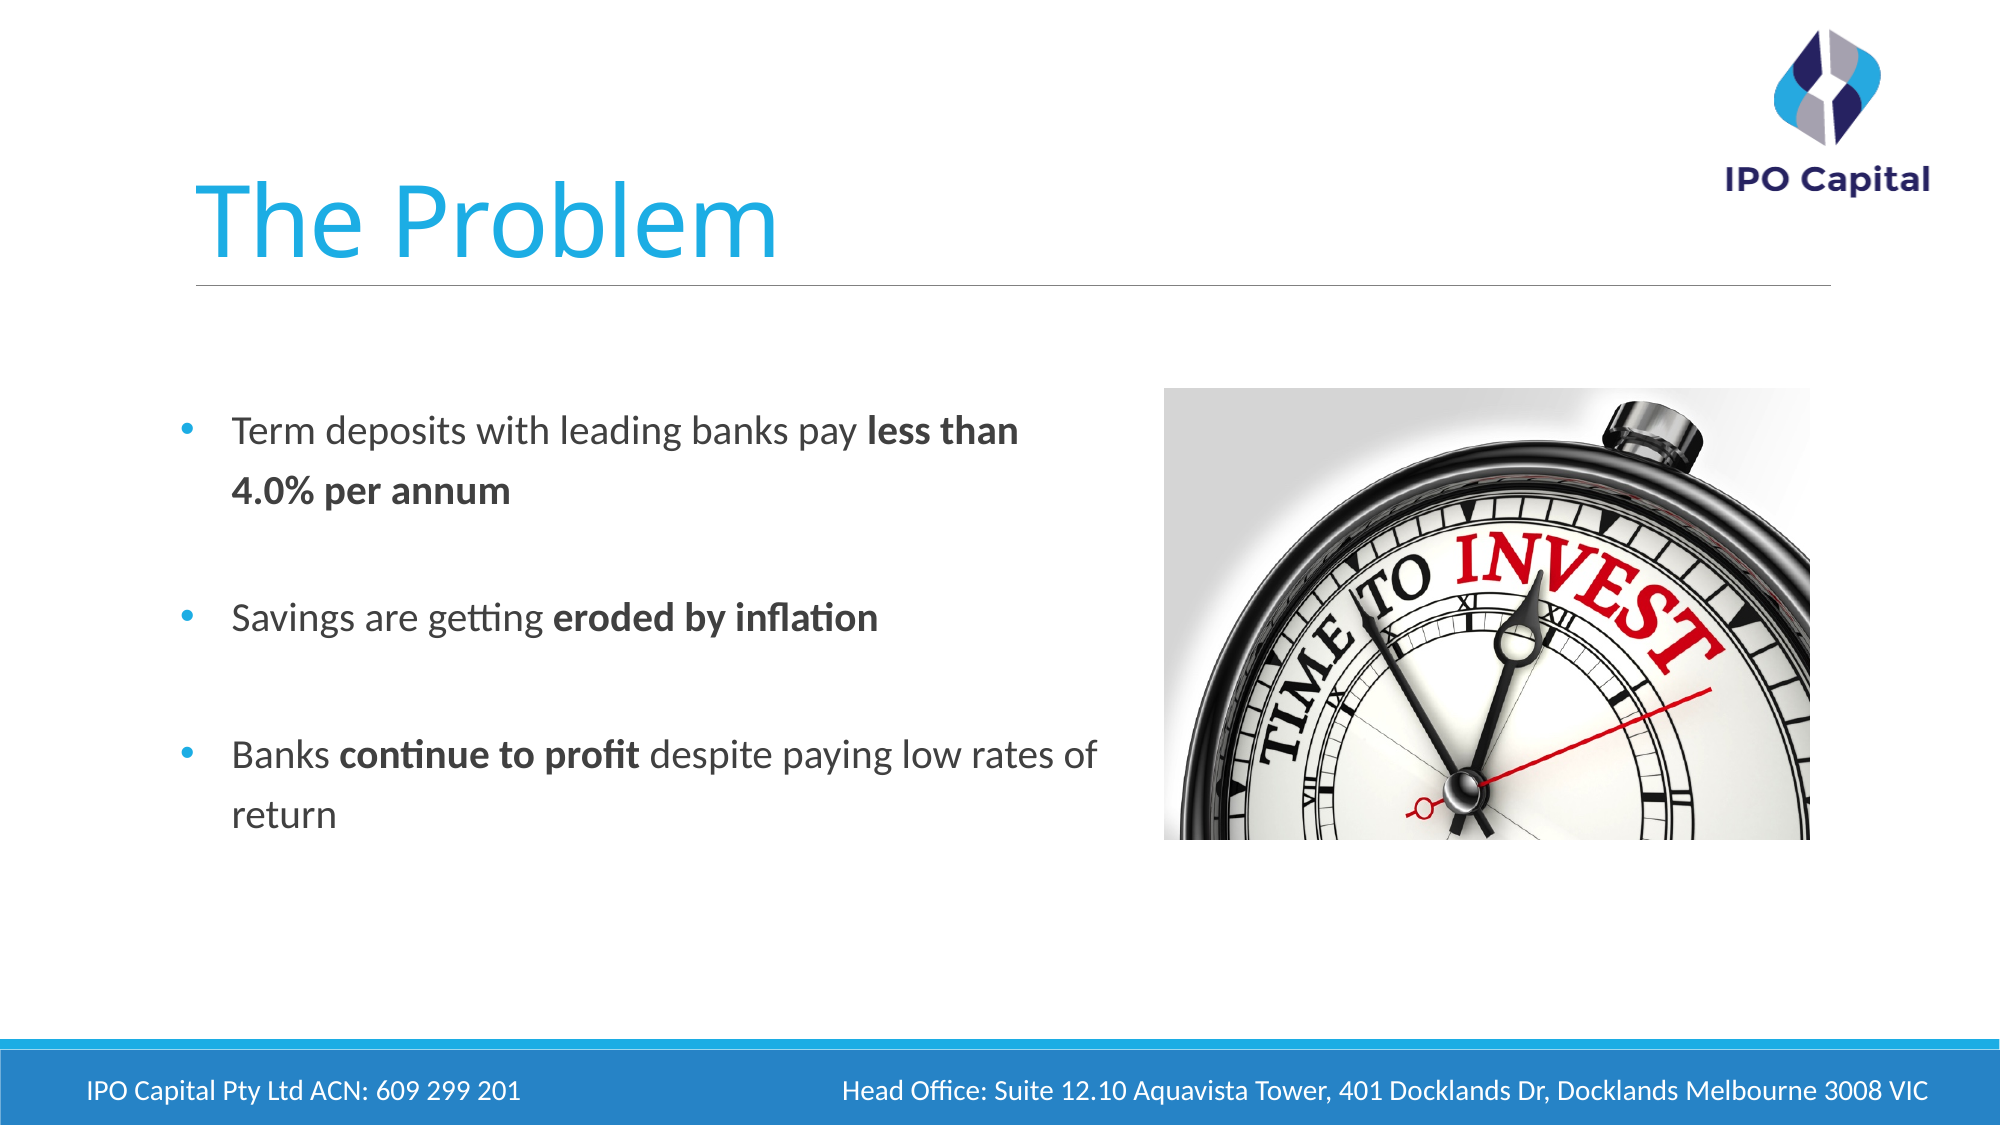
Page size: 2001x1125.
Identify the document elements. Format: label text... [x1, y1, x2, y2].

text_box IPO Capital Pty Ltd ACN: 609 299 201 Head Office: Suite 12.10 Aquavista Tower, 401 Docklands Dr, Docklands Melbourne 3008 VIC [71, 1063, 1955, 1114]
title The Problem [180, 47, 1830, 285]
picture [1164, 387, 1811, 841]
list Term deposits with leading banks pay less than 4.0% per annum Savings are getting eroded by inflation Banks continue to profit despite paying low rates of return [180, 386, 1107, 910]
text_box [1684, 0, 1963, 209]
